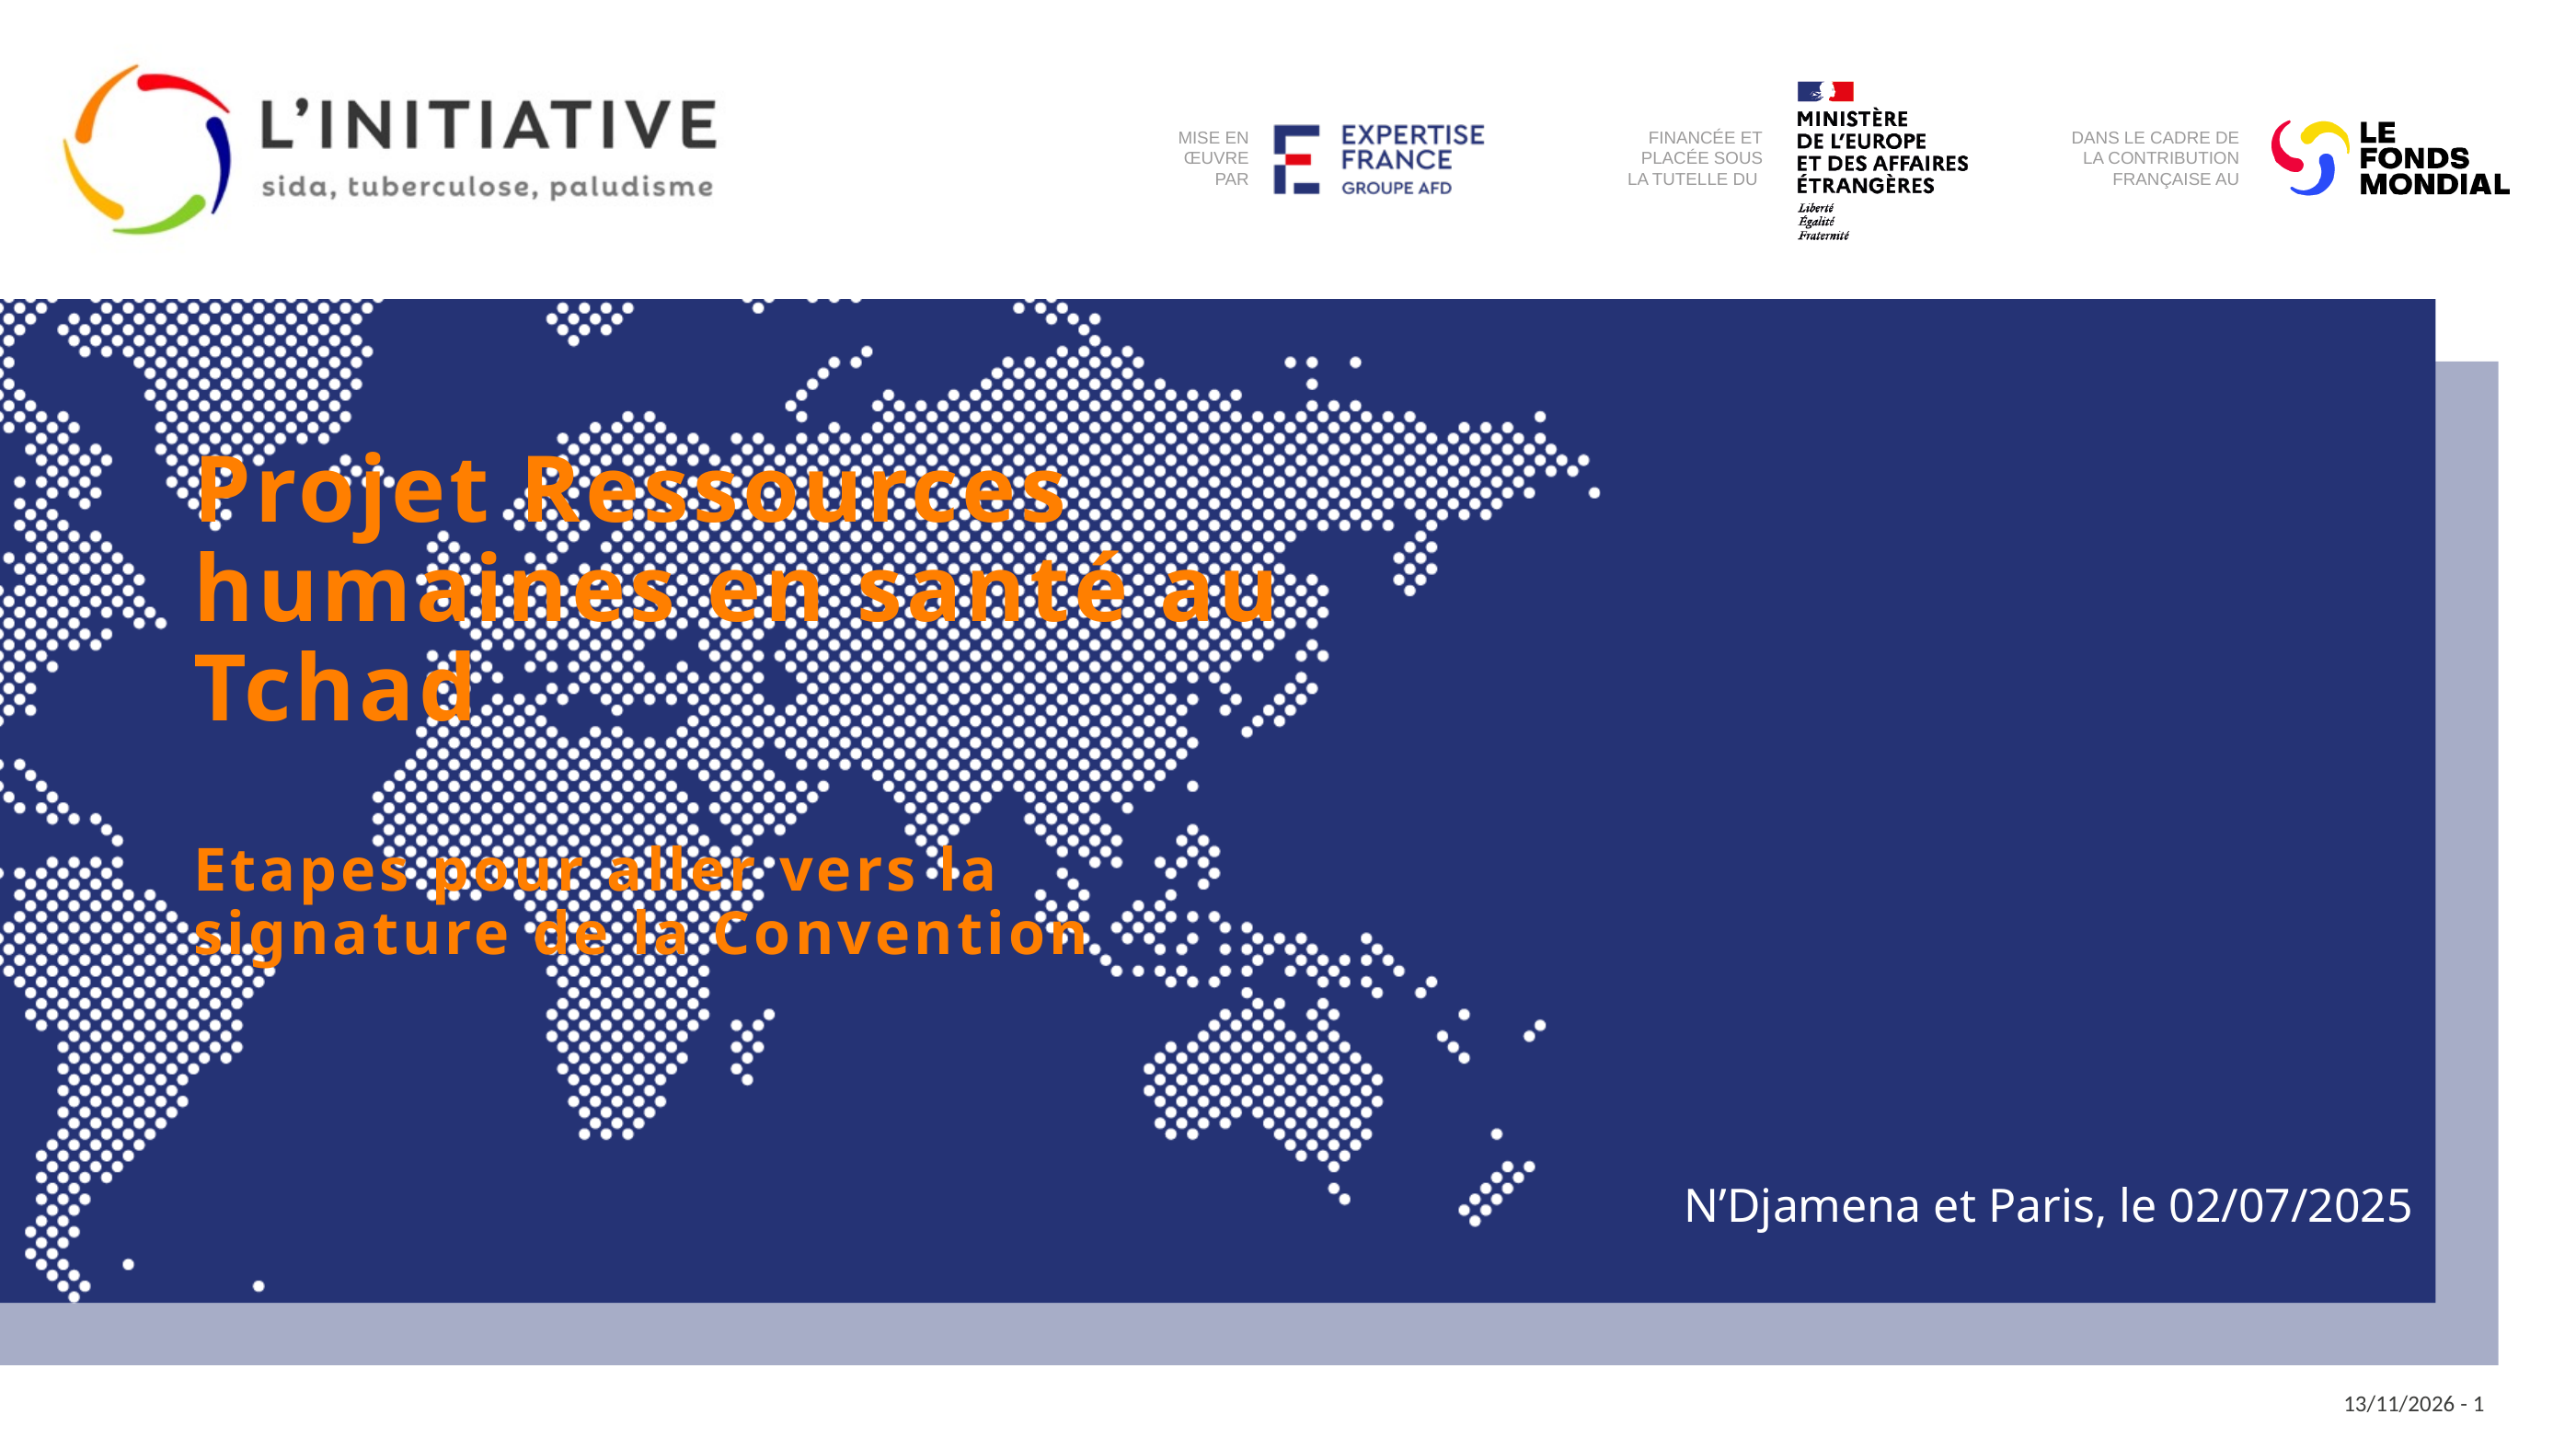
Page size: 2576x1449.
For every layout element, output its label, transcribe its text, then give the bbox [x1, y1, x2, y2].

picture [1776, 61, 1989, 259]
picture [2260, 101, 2525, 211]
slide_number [956, 1363, 2499, 1442]
text_box N’Djamena et Paris, le 02/07/2025 [1671, 1169, 2427, 1238]
picture [1252, 95, 1495, 223]
title Projet Ressources humaines en santé au Tchad Etapes pour aller vers la signature de la Convention [179, 409, 1352, 975]
picture [0, 0, 1601, 1304]
